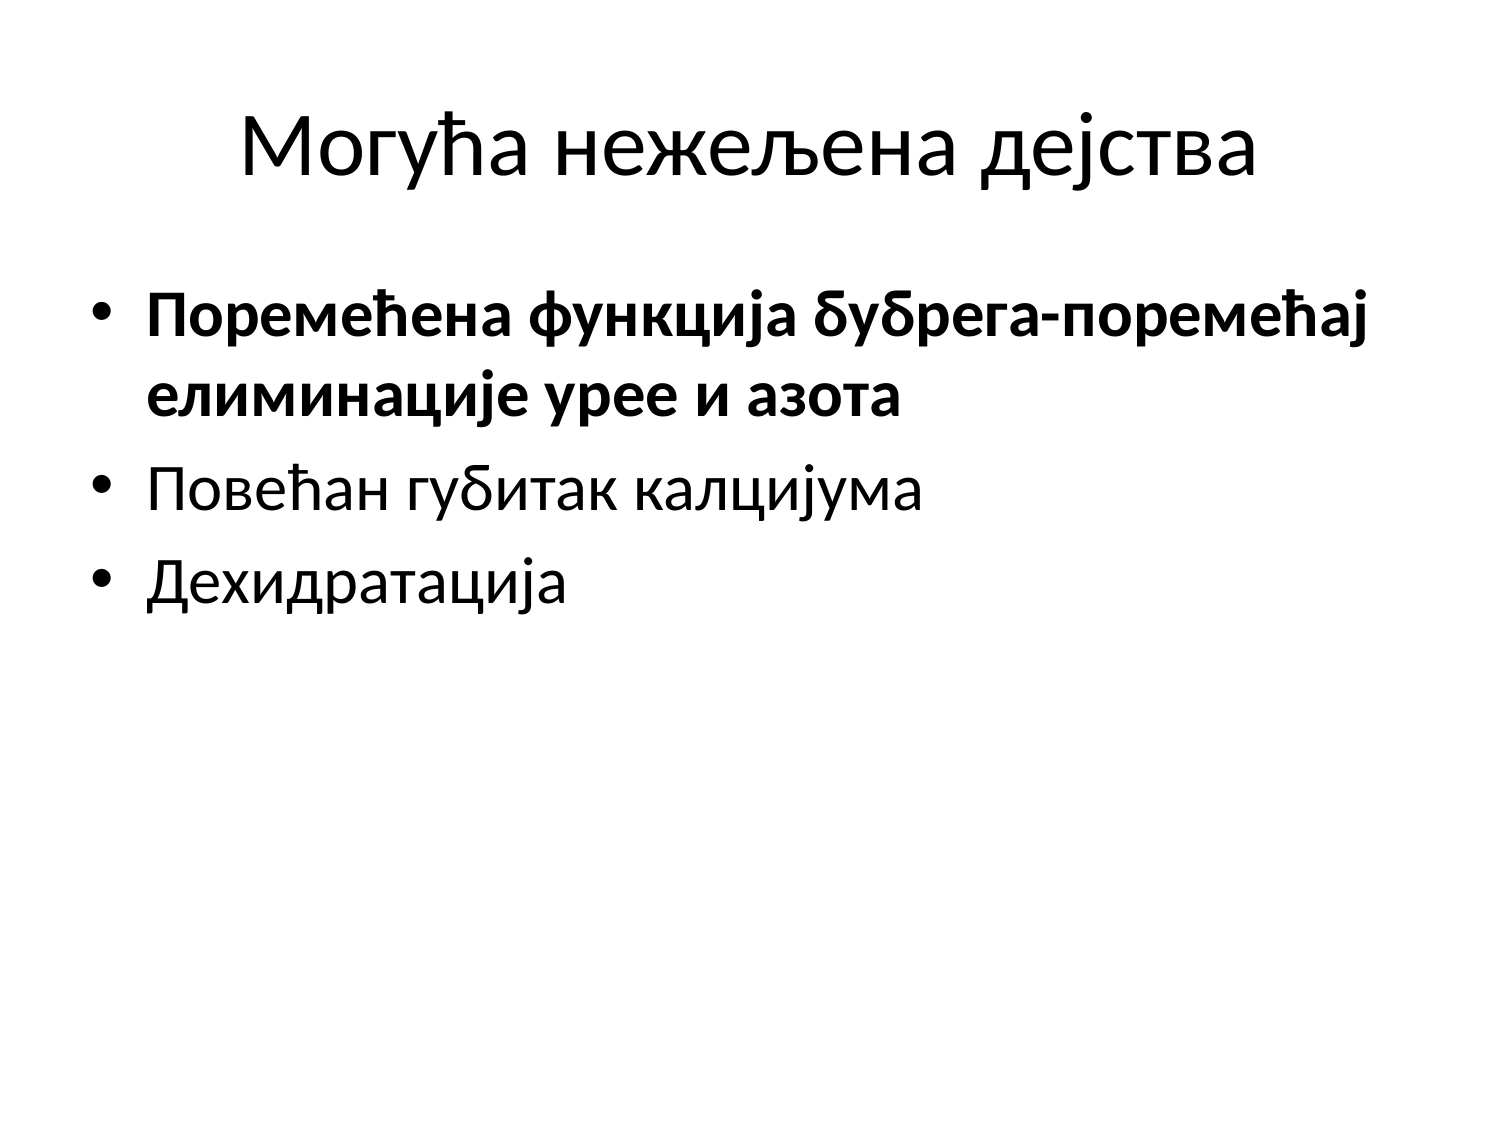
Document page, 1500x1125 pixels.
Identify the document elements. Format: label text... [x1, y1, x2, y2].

title Могућа нежељена дејства [75, 45, 1425, 233]
list Поремећена функција бубрега-поремећај елиминације урее и азота Повећан губитак калцијума Дехидратација [75, 262, 1425, 1005]
